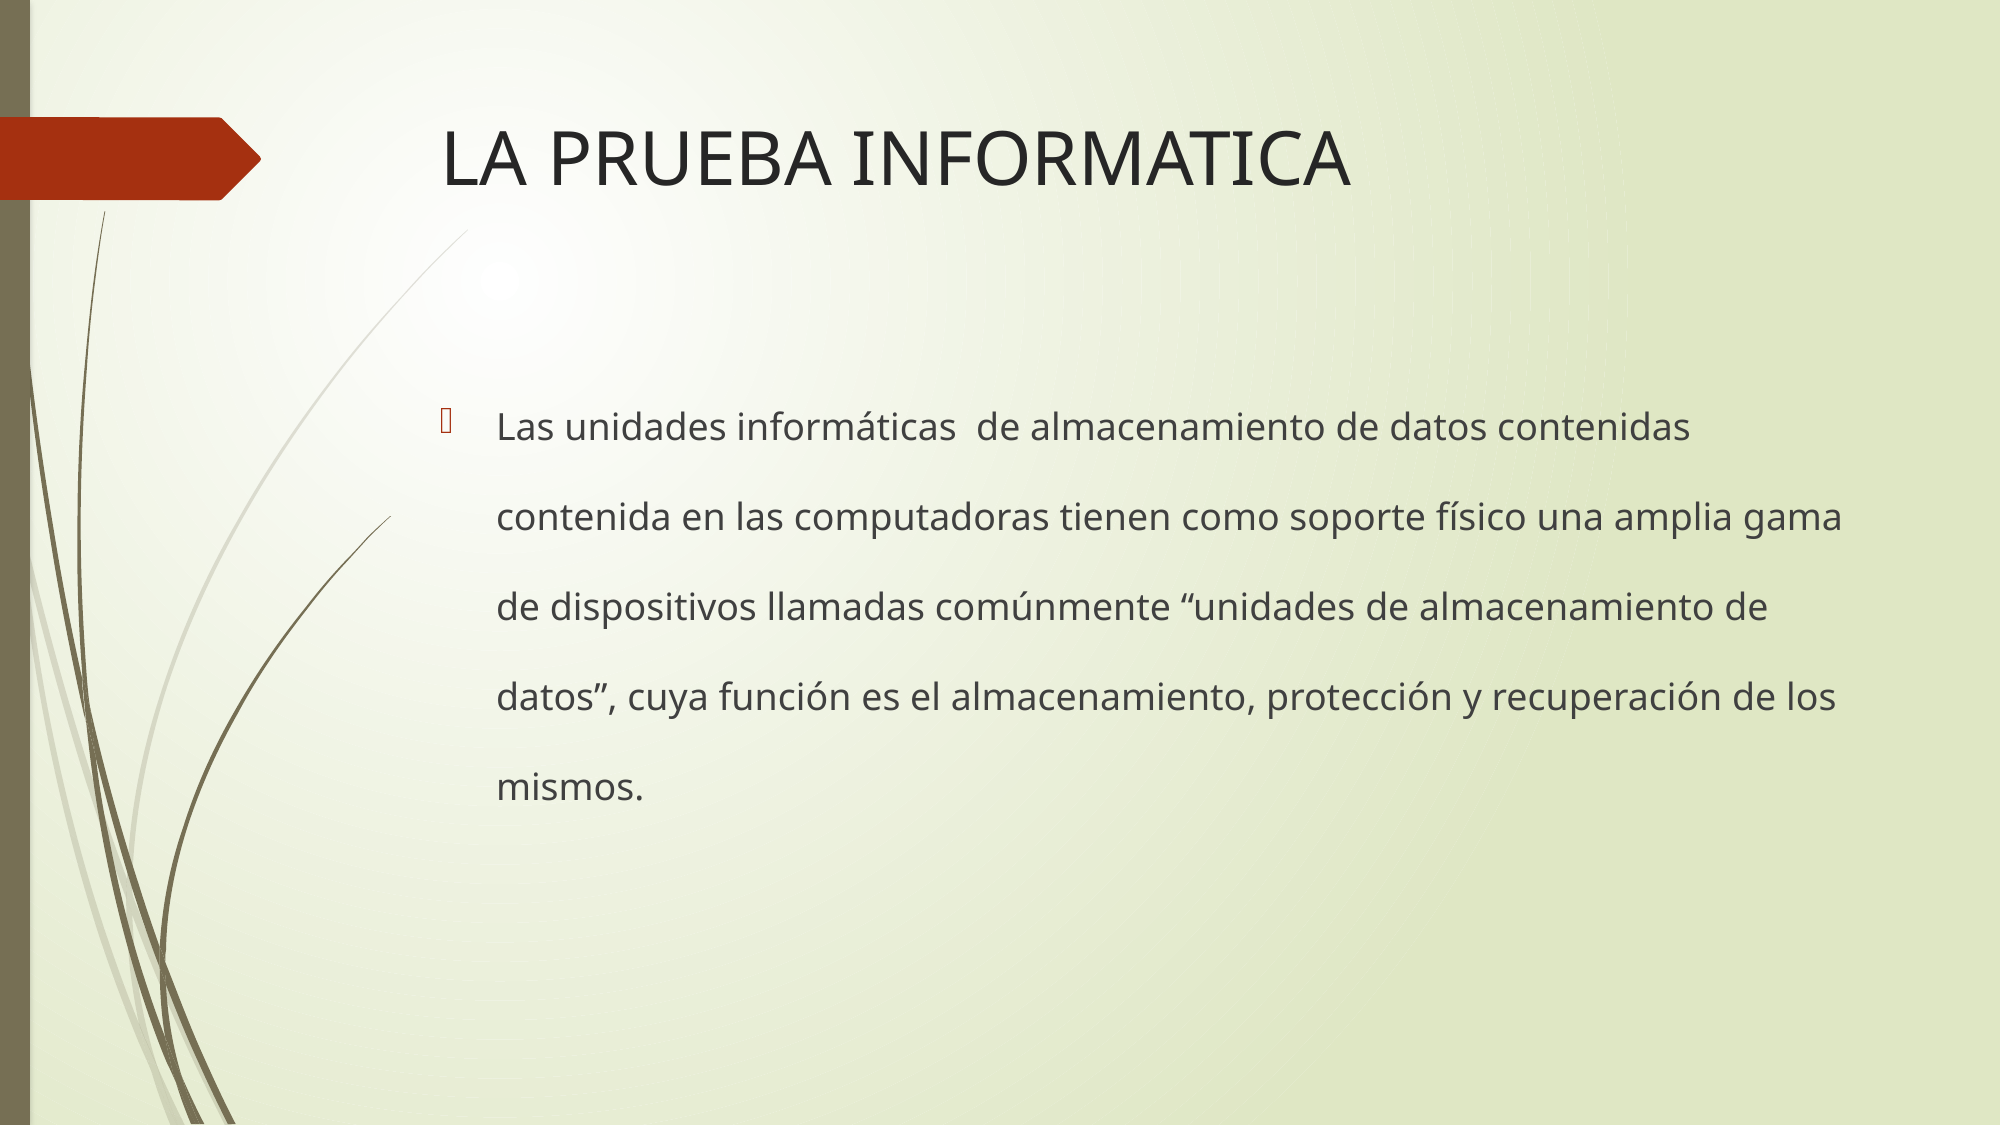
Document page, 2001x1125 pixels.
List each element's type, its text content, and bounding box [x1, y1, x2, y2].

list Las unidades informáticas de almacenamiento de datos contenidas contenida en las computadoras tienen como soporte físico una amplia gama de dispositivos llamadas comúnmente “unidades de almacenamiento de datos”, cuya función es el almacenamiento, protección y recuperación de los mismos. [424, 350, 1888, 970]
title LA PRUEBA INFORMATICA [425, 102, 1888, 313]
